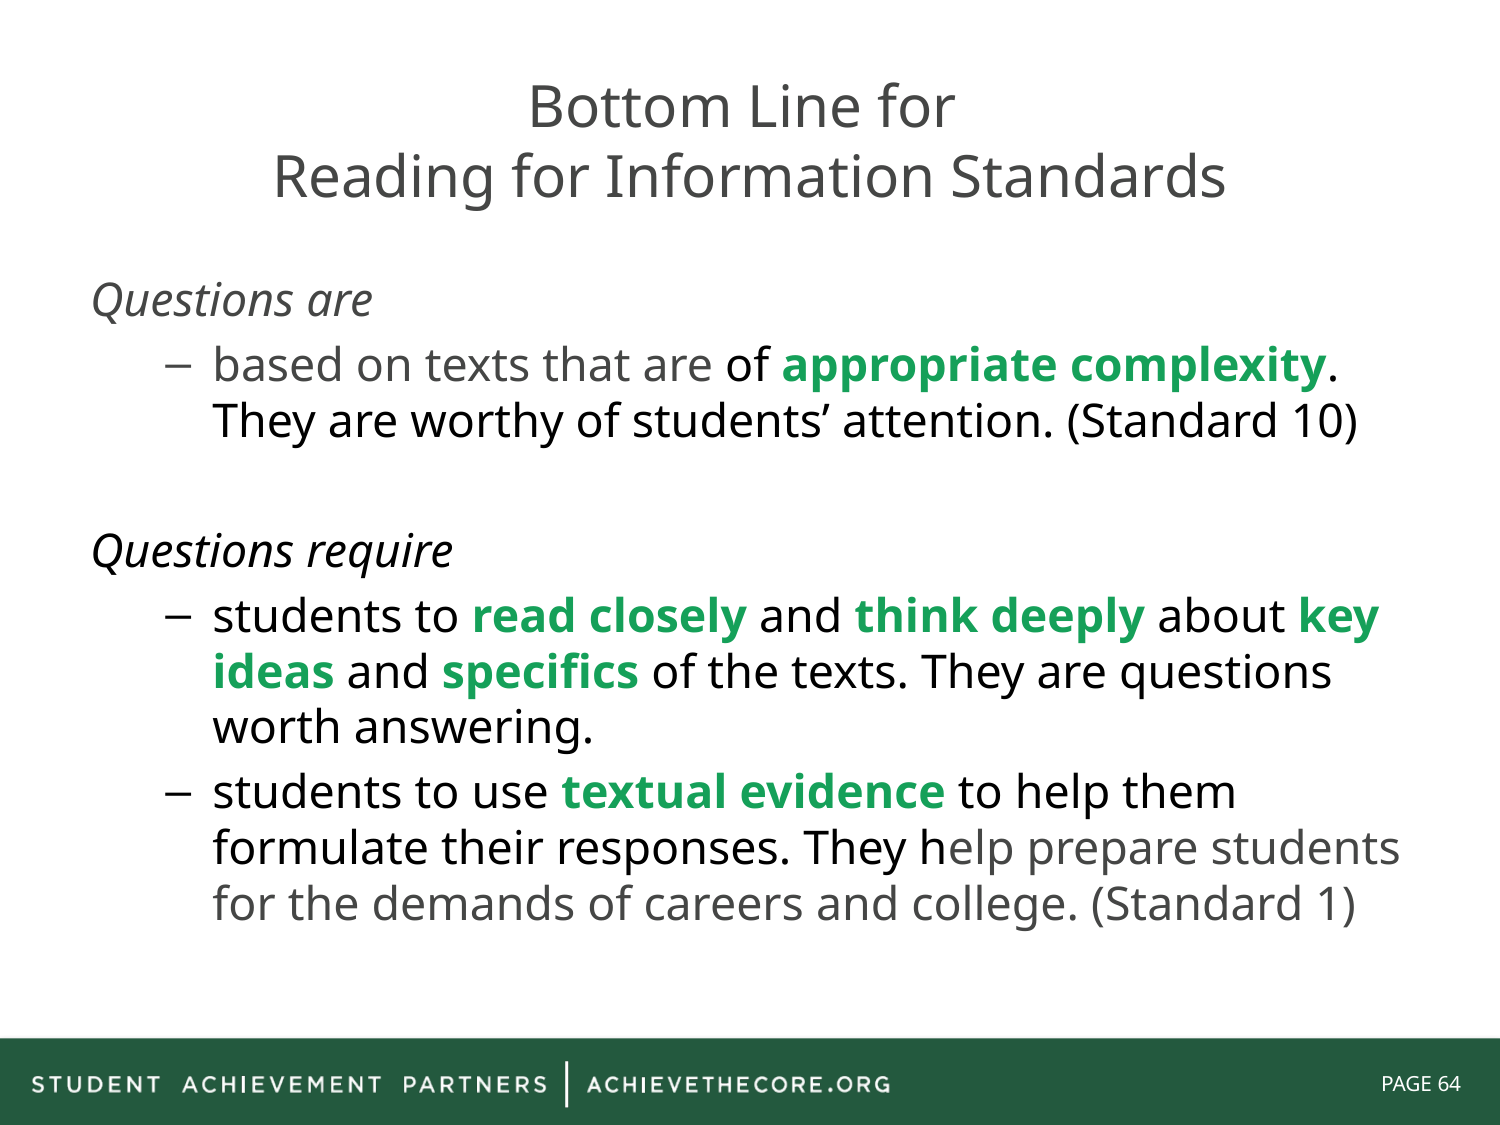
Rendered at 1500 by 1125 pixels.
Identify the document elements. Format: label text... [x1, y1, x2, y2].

list Questions are based on texts that are of appropriate complexity. They are worthy of students’ attention. (Standard 10) Questions require students to read closely and think deeply about key ideas and specifics of the texts. They are questions worth answering. students to use textual evidence to help them formulate their responses. They help prepare students for the demands of careers and college. (Standard 1) [75, 262, 1425, 1005]
title Bottom Line for Reading for Information Standards [75, 45, 1425, 233]
